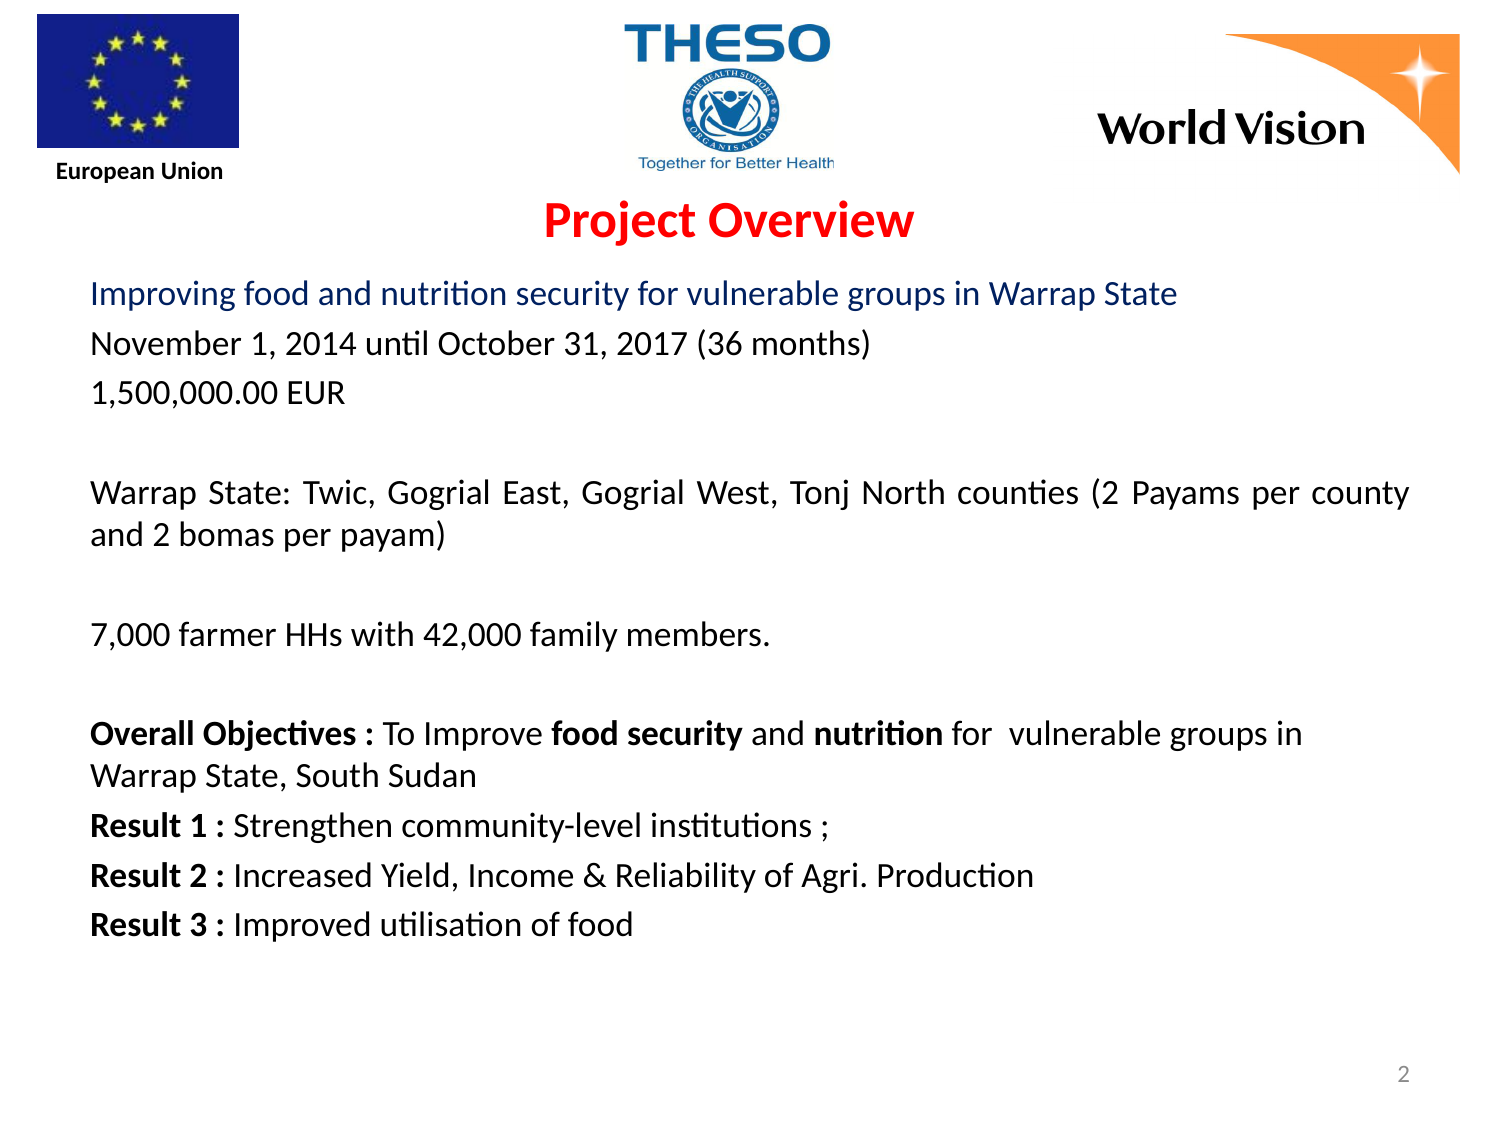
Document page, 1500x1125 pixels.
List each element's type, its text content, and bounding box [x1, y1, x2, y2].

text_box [1053, 34, 1460, 203]
picture [37, 14, 240, 148]
slide_number 2 [1074, 1042, 1425, 1103]
text_box European Union [41, 151, 242, 193]
picture [624, 24, 834, 171]
list Improving food and nutrition security for vulnerable groups in Warrap State November 1, 2014 until October 31, 2017 (36 months) 1,500,000.00 EUR Warrap State: Twic, Gogrial East, Gogrial West, Tonj North counties (2 Payams per county and 2 bomas per payam) 7,000 farmer HHs with 42,000 family members. Overall Objectives : To Improve food security and nutrition for vulnerable groups in Warrap State, South Sudan Result 1 : Strengthen community-level institutions ; Result 2 : Increased Yield, Income & Reliability of Agri. Production Result 3 : Improved utilisation of food [75, 262, 1425, 1050]
title Project Overview [235, 166, 1223, 262]
